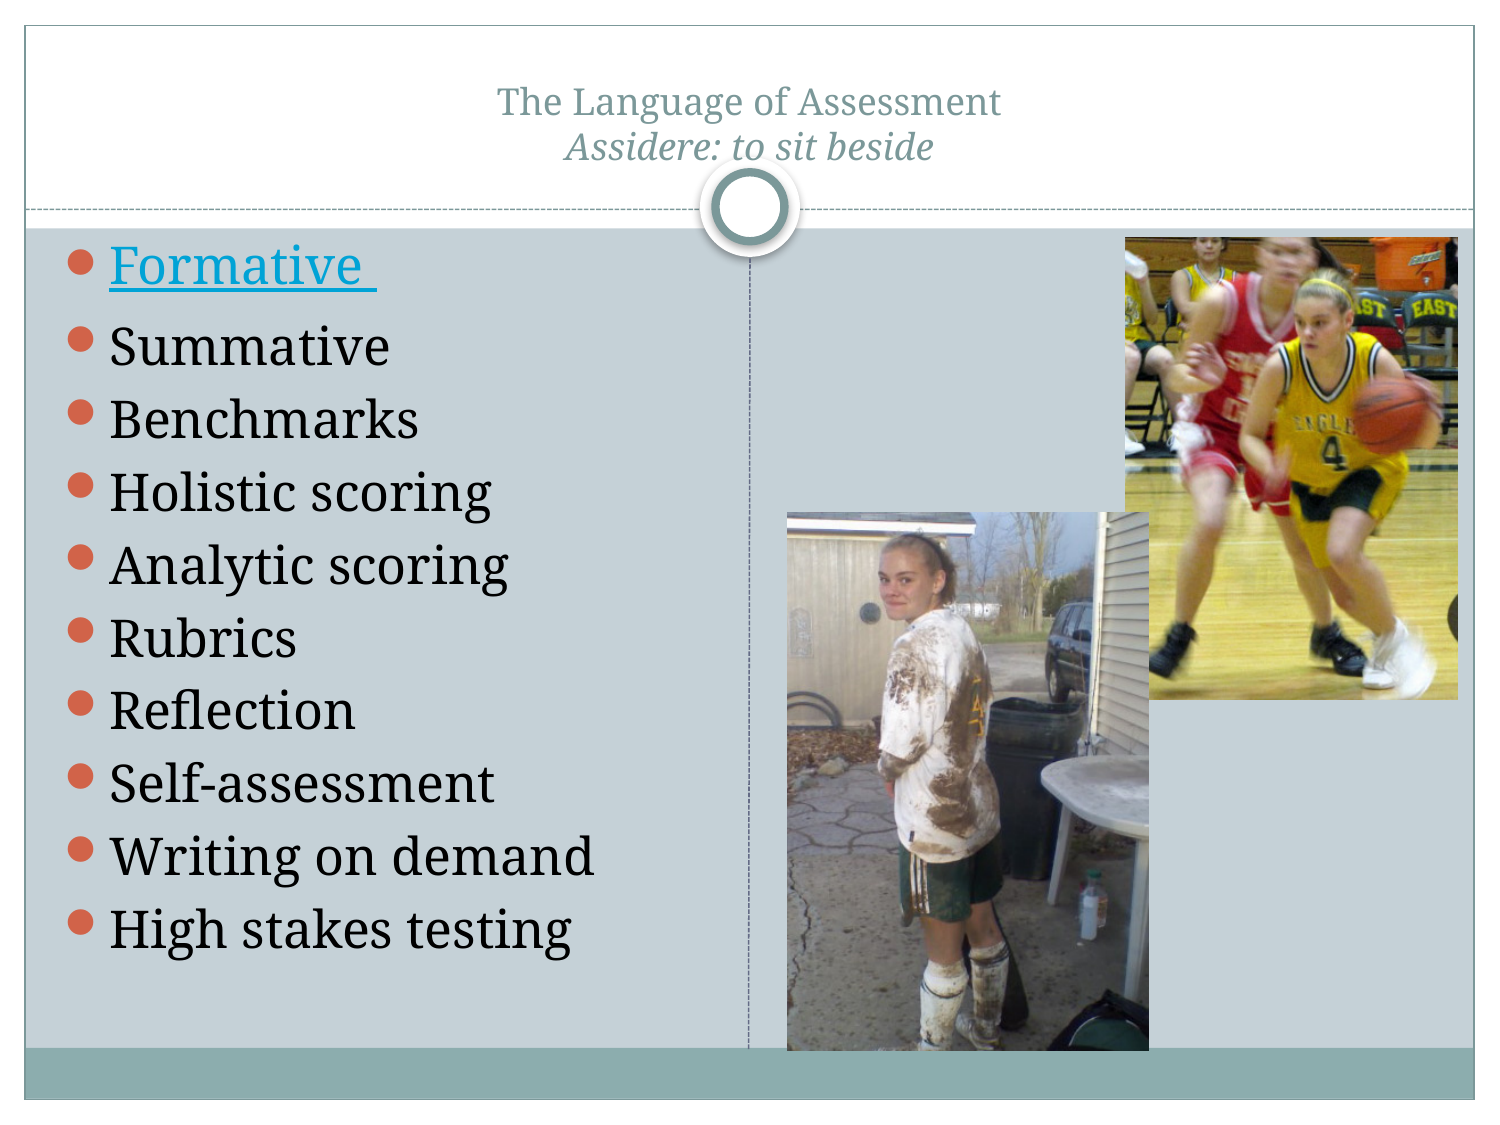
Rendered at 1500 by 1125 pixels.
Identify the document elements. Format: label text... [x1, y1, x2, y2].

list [1124, 237, 1458, 701]
picture [787, 512, 1149, 1051]
list Formative Summative Benchmarks Holistic scoring Analytic scoring Rubrics Reflection Self-assessment Writing on demand High stakes testing [49, 224, 712, 993]
title The Language of Assessment Assidere: to sit beside [49, 24, 1450, 175]
